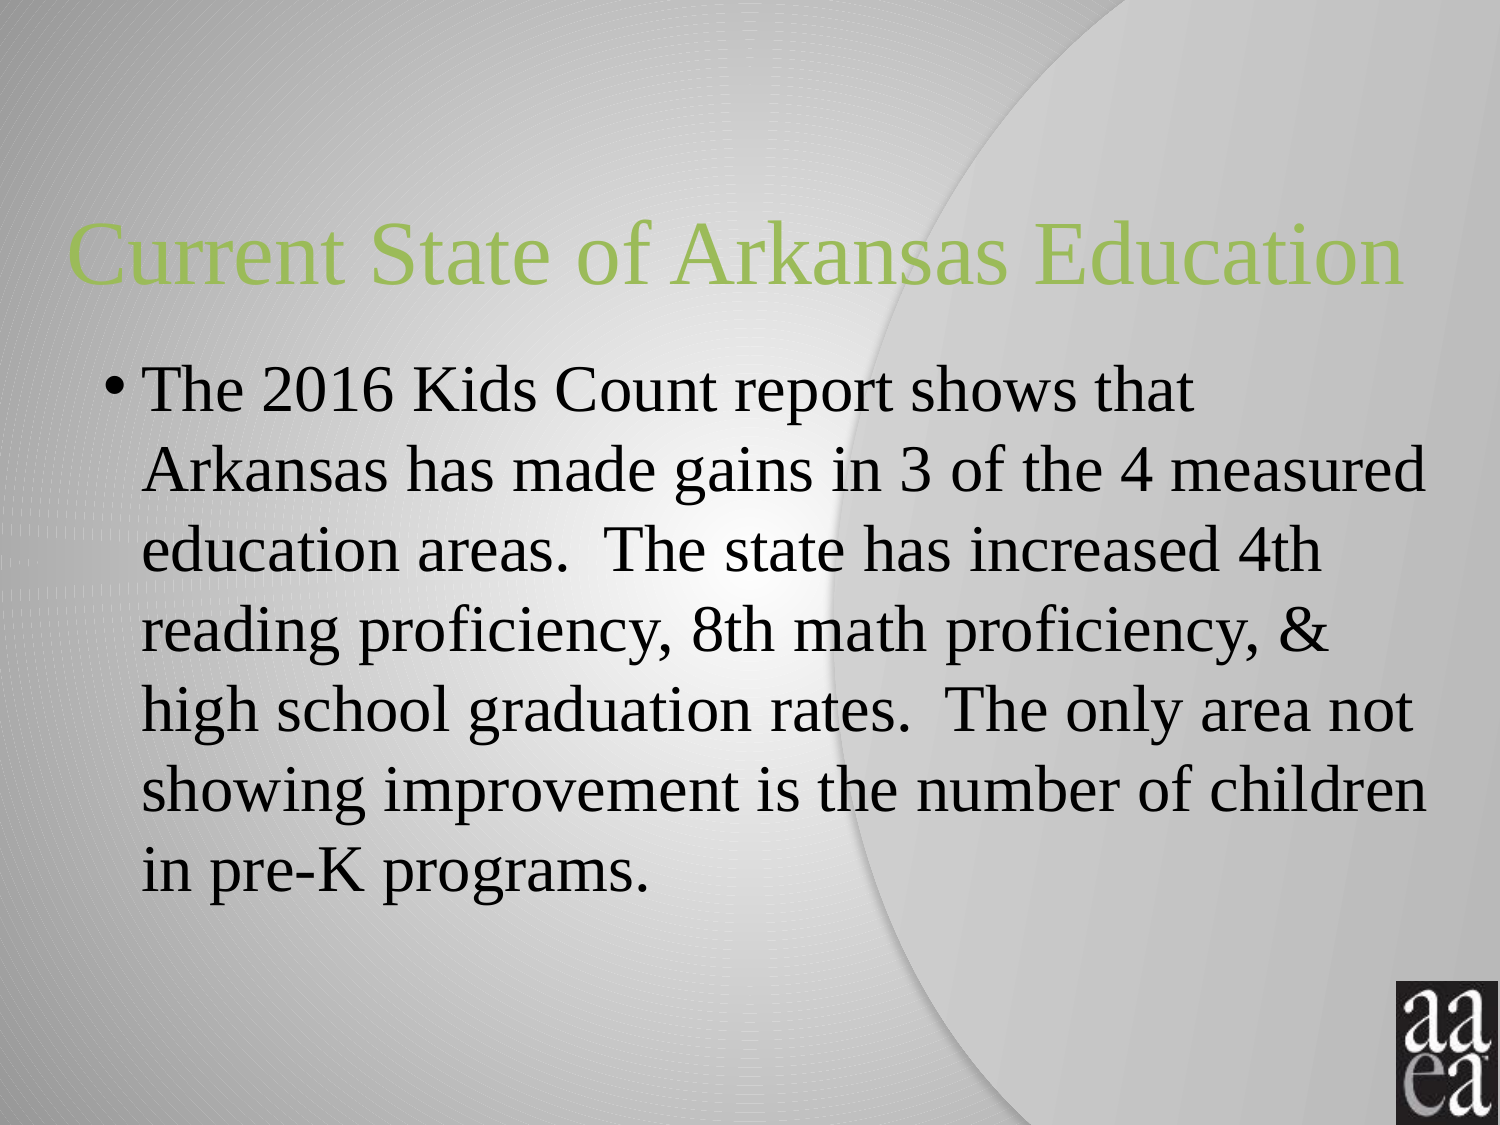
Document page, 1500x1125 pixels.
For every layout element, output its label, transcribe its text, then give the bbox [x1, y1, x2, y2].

list The 2016 Kids Count report shows that Arkansas has made gains in 3 of the 4 measured education areas. The state has increased 4th reading proficiency, 8th math proficiency, & high school graduation rates. The only area not showing improvement is the number of children in pre-K programs. [51, 329, 1449, 938]
picture [1396, 981, 1498, 1125]
title Current State of Arkansas Education [51, 177, 1449, 272]
